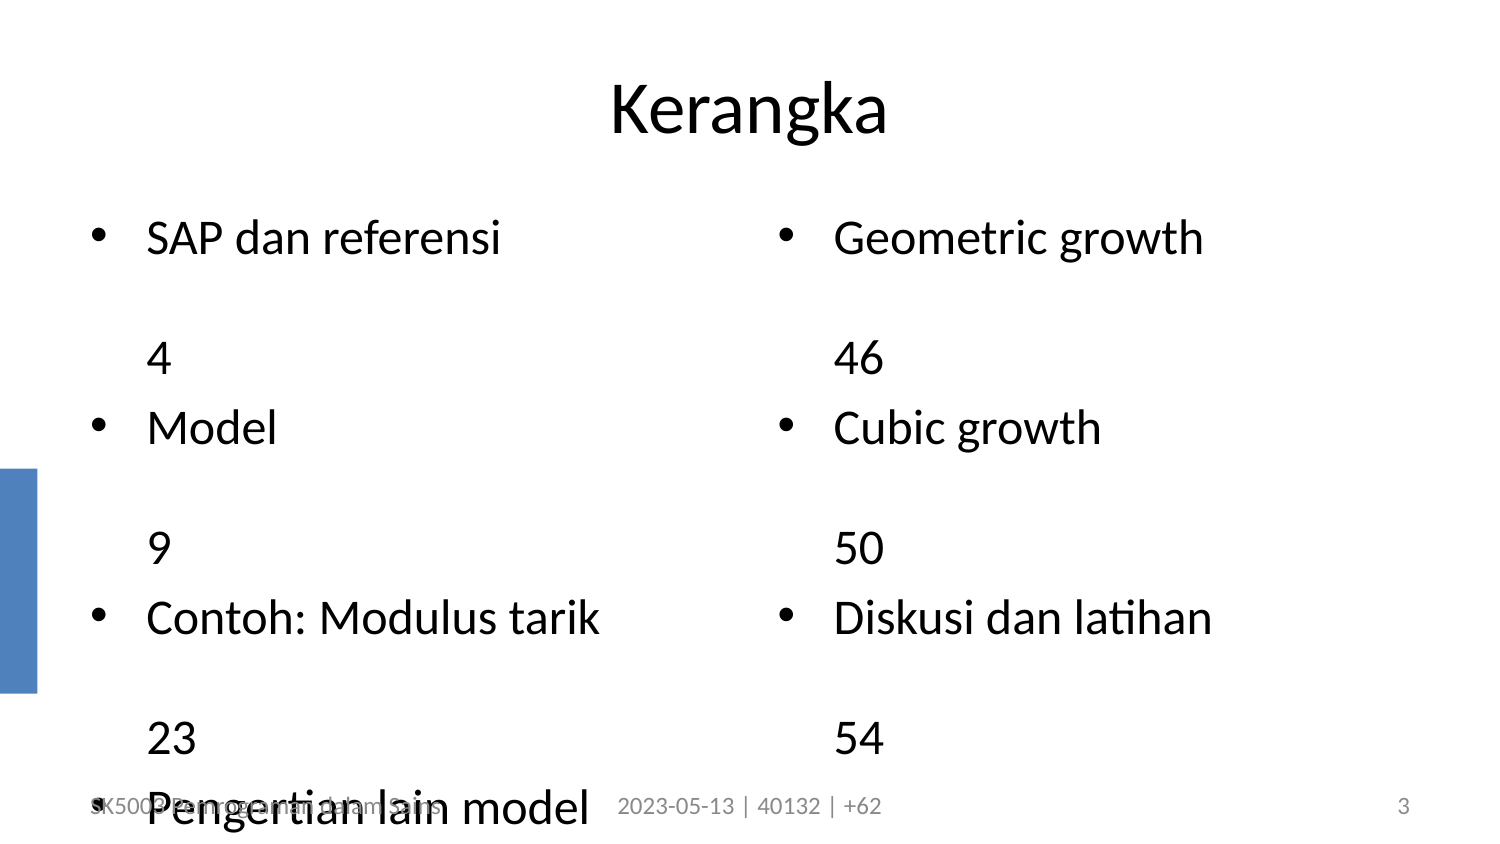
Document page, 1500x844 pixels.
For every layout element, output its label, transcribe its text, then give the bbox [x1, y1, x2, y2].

list Geometric growth 46 Cubic growth 50 Diskusi dan latihan 54 [762, 196, 1426, 754]
list SAP dan referensi 4 Model 9 Contoh: Modulus tarik 23 Pengertian lain model 28 Model pertumbuhan 34 Arithmetic growth 38 Quadratic growth 42 [74, 196, 738, 754]
slide_number 3 [1074, 782, 1425, 827]
slide_number SK5003 Pemrograman dalam Sains [75, 782, 463, 827]
title Kerangka [74, 33, 1426, 175]
footer 2023-05-13 | 40132 | +62 [512, 782, 988, 827]
